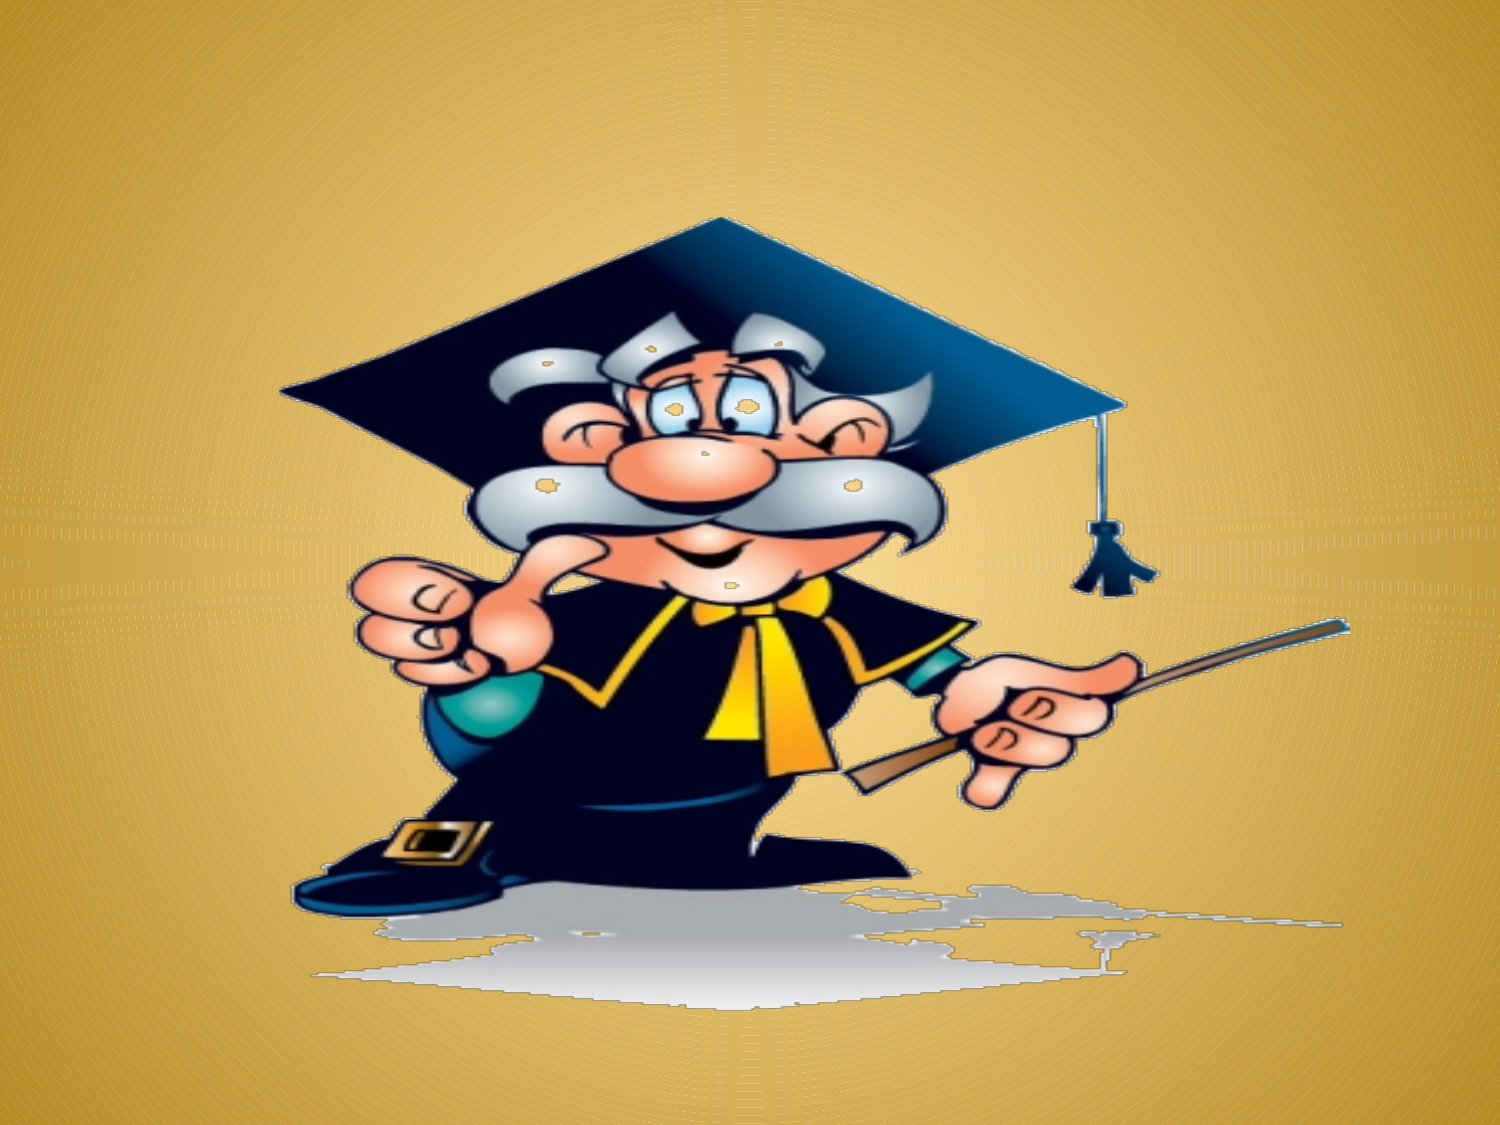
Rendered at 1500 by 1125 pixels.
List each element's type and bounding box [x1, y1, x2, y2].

picture [274, 214, 1351, 1013]
